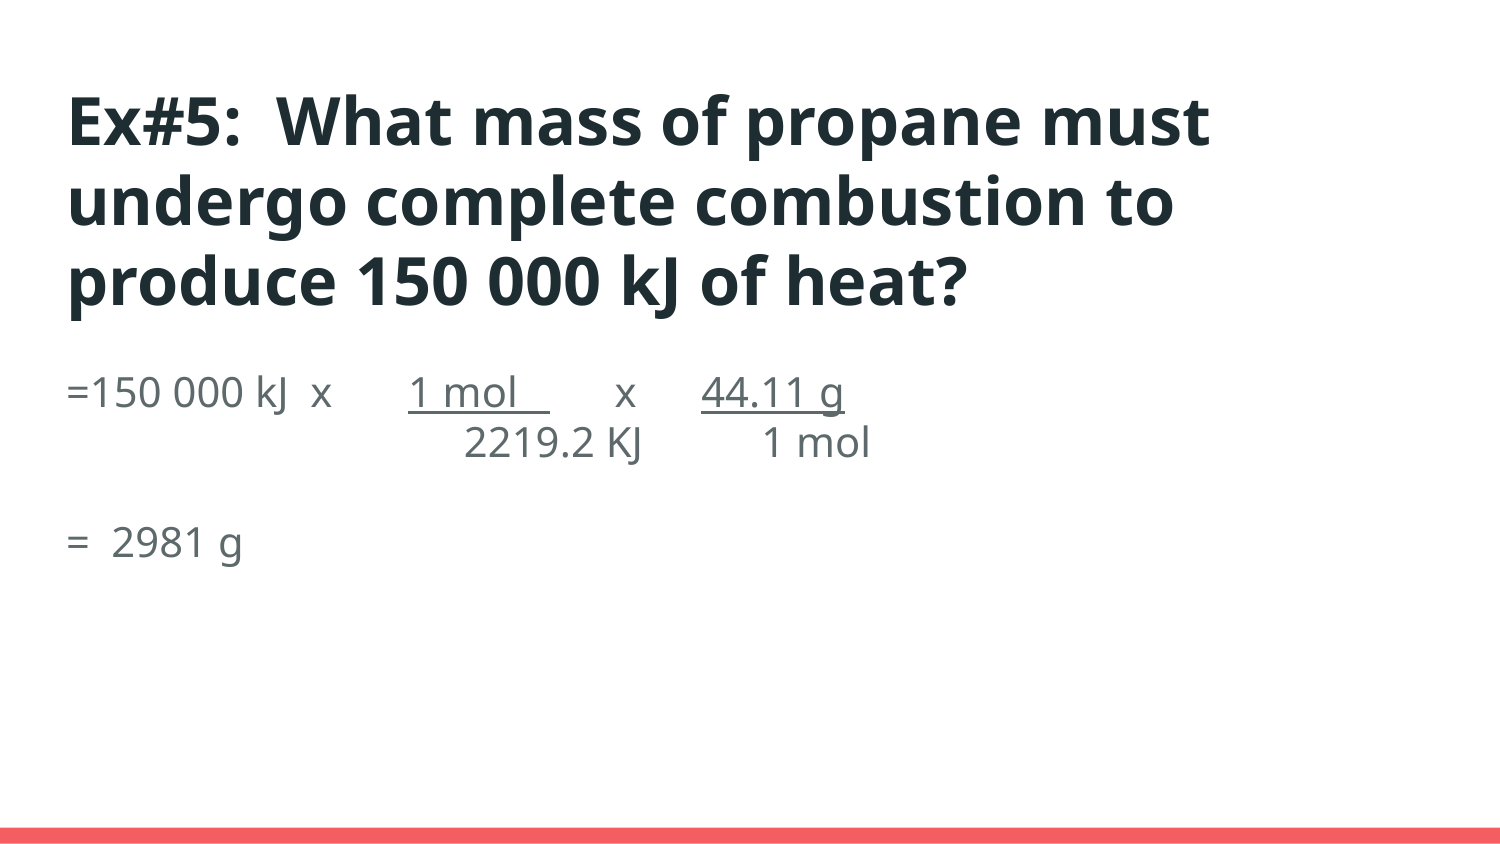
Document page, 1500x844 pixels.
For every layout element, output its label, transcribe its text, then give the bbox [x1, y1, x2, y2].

title Ex#5: What mass of propane must undergo complete combustion to produce 150 000 kJ of heat? [51, 64, 1449, 167]
list =150 000 kJ x 1 mol x 44.11 g 2219.2 KJ 1 mol = 2981 g [51, 350, 1449, 750]
